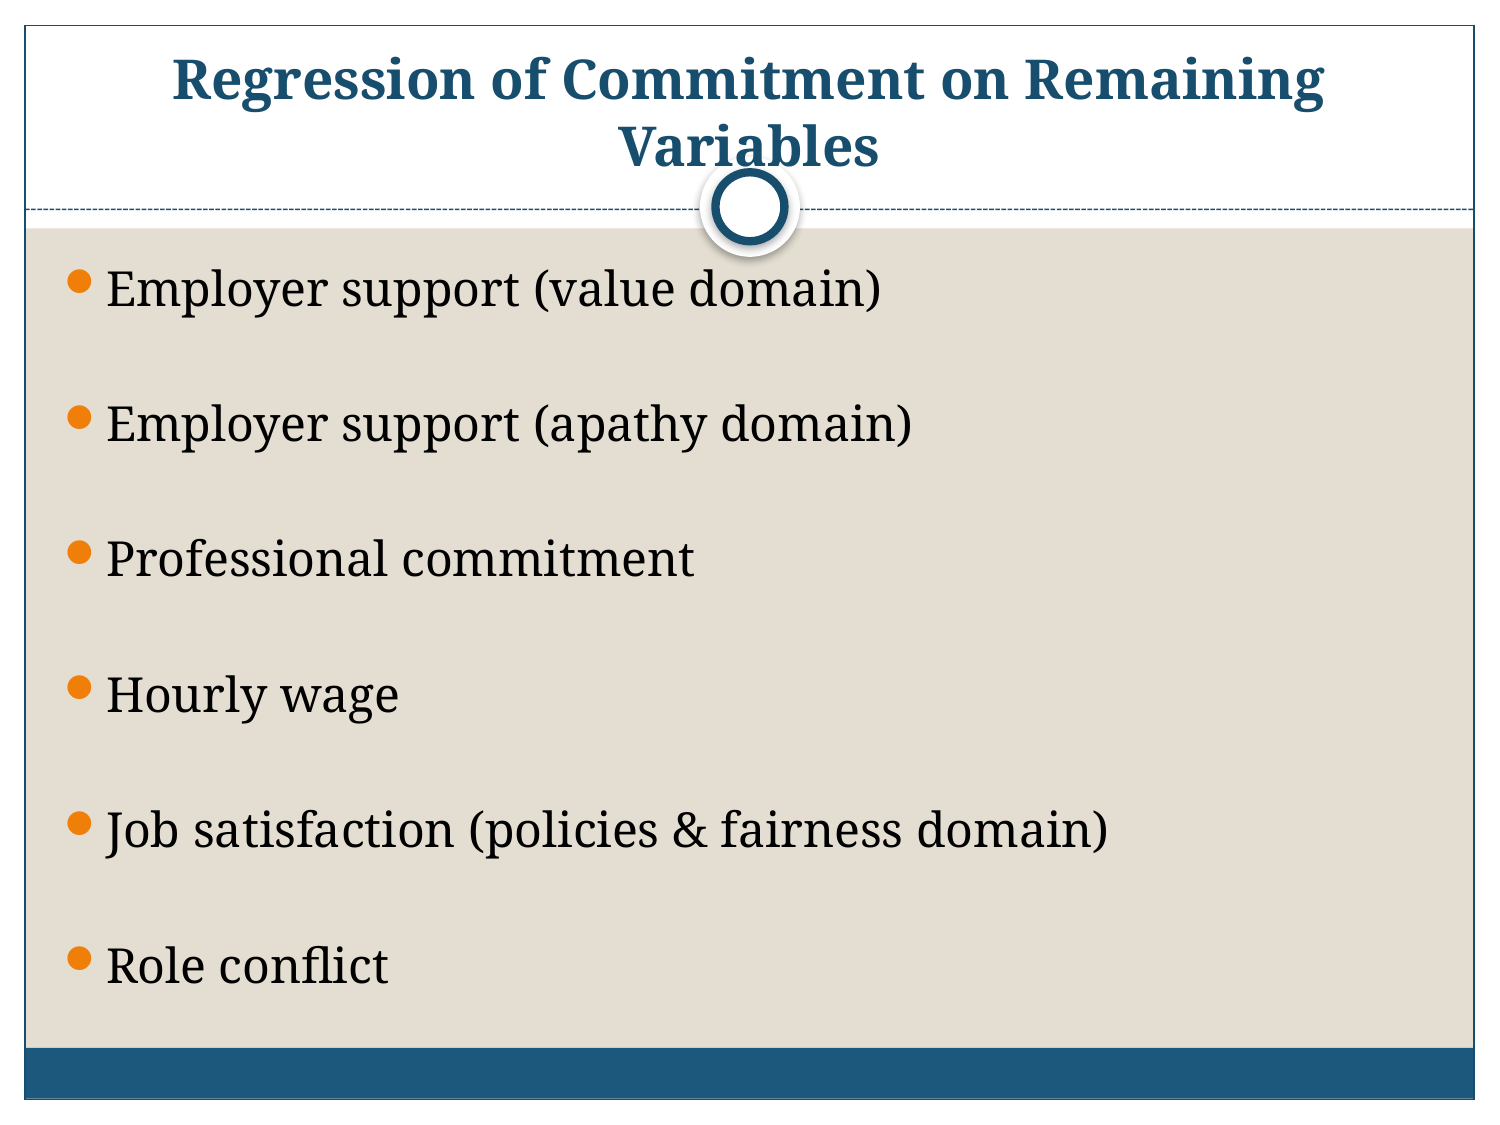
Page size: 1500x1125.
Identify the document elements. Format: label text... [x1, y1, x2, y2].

list Employer support (value domain) Employer support (apathy domain) Professional commitment Hourly wage Job satisfaction (policies & fairness domain) Role conflict [49, 250, 1445, 1001]
title Regression of Commitment on Remaining Variables [49, 37, 1450, 185]
